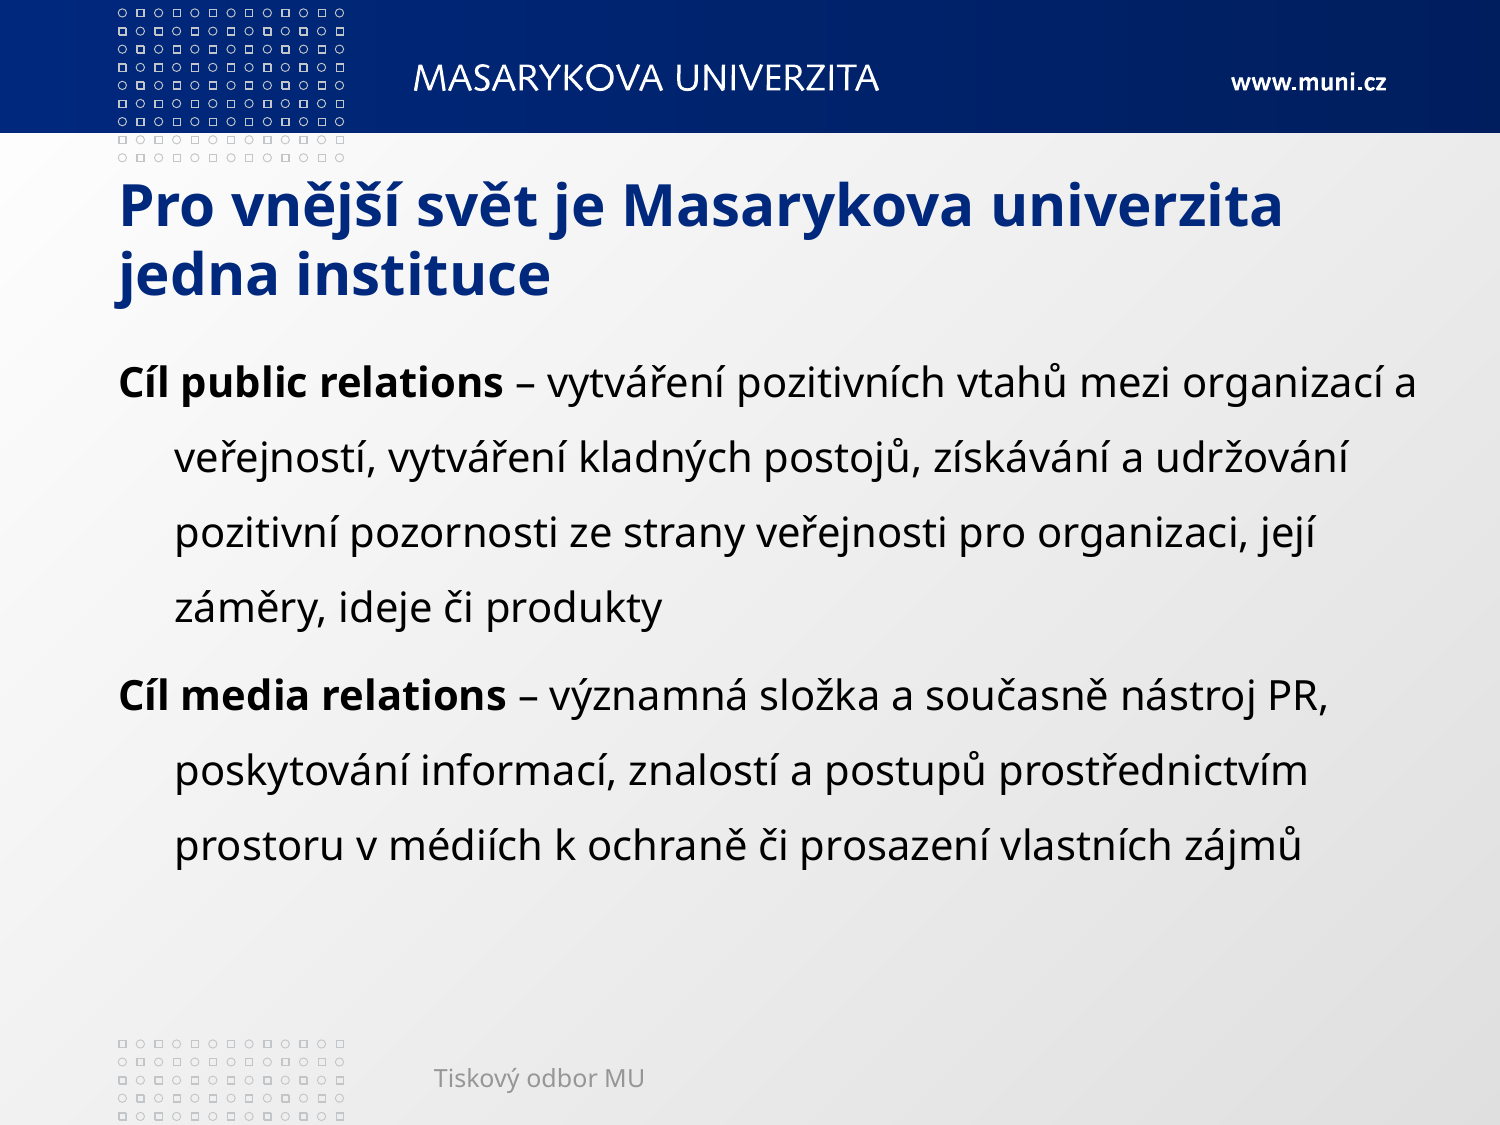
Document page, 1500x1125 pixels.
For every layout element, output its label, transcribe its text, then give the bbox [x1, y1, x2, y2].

list Cíl public relations – vytváření pozitivních vtahů mezi organizací a veřejností, vytváření kladných postojů, získávání a udržování pozitivní pozornosti ze strany veřejnosti pro organizaci, její záměry, ideje či produkty Cíl media relations – významná složka a současně nástroj PR, poskytování informací, znalostí a postupů prostřednictvím prostoru v médiích k ochraně či prosazení vlastních zájmů [118, 331, 1469, 1006]
footer Tiskový odbor MU [419, 1025, 1081, 1100]
title Pro vnější svět je Masarykova univerzita jedna instituce [118, 184, 1403, 291]
